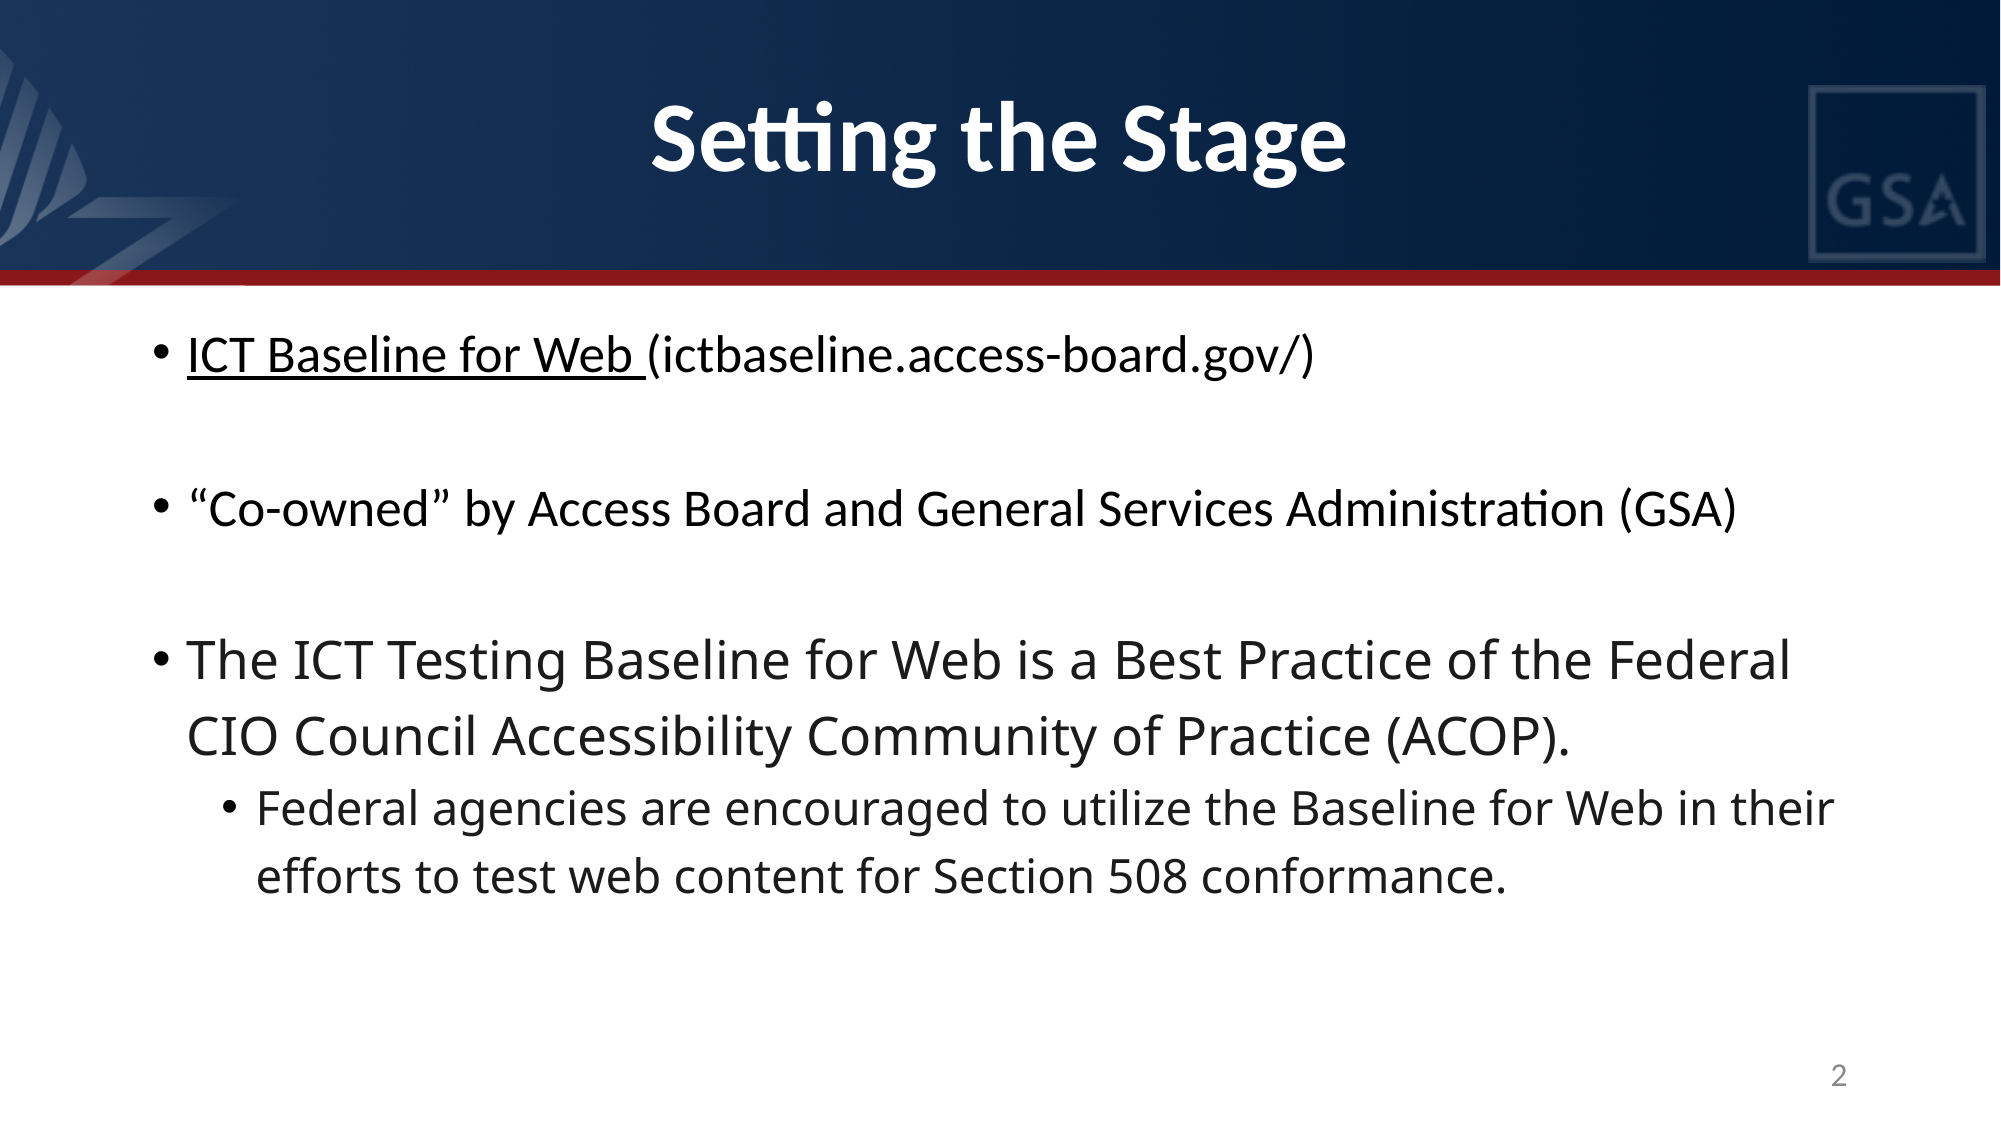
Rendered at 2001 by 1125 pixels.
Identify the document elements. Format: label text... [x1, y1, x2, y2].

slide_number 2 [1412, 1042, 1863, 1103]
list ICT Baseline for Web (ictbaseline.access-board.gov/) “Co-owned” by Access Board and General Services Administration (GSA) The ICT Testing Baseline for Web is a Best Practice of the Federal CIO Council Accessibility Community of Practice (ACOP). Federal agencies are encouraged to utilize the Baseline for Web in their efforts to test web content for Section 508 conformance. [137, 299, 1863, 1014]
picture [0, 0, 2001, 1125]
title Setting the Stage [137, 30, 1863, 249]
